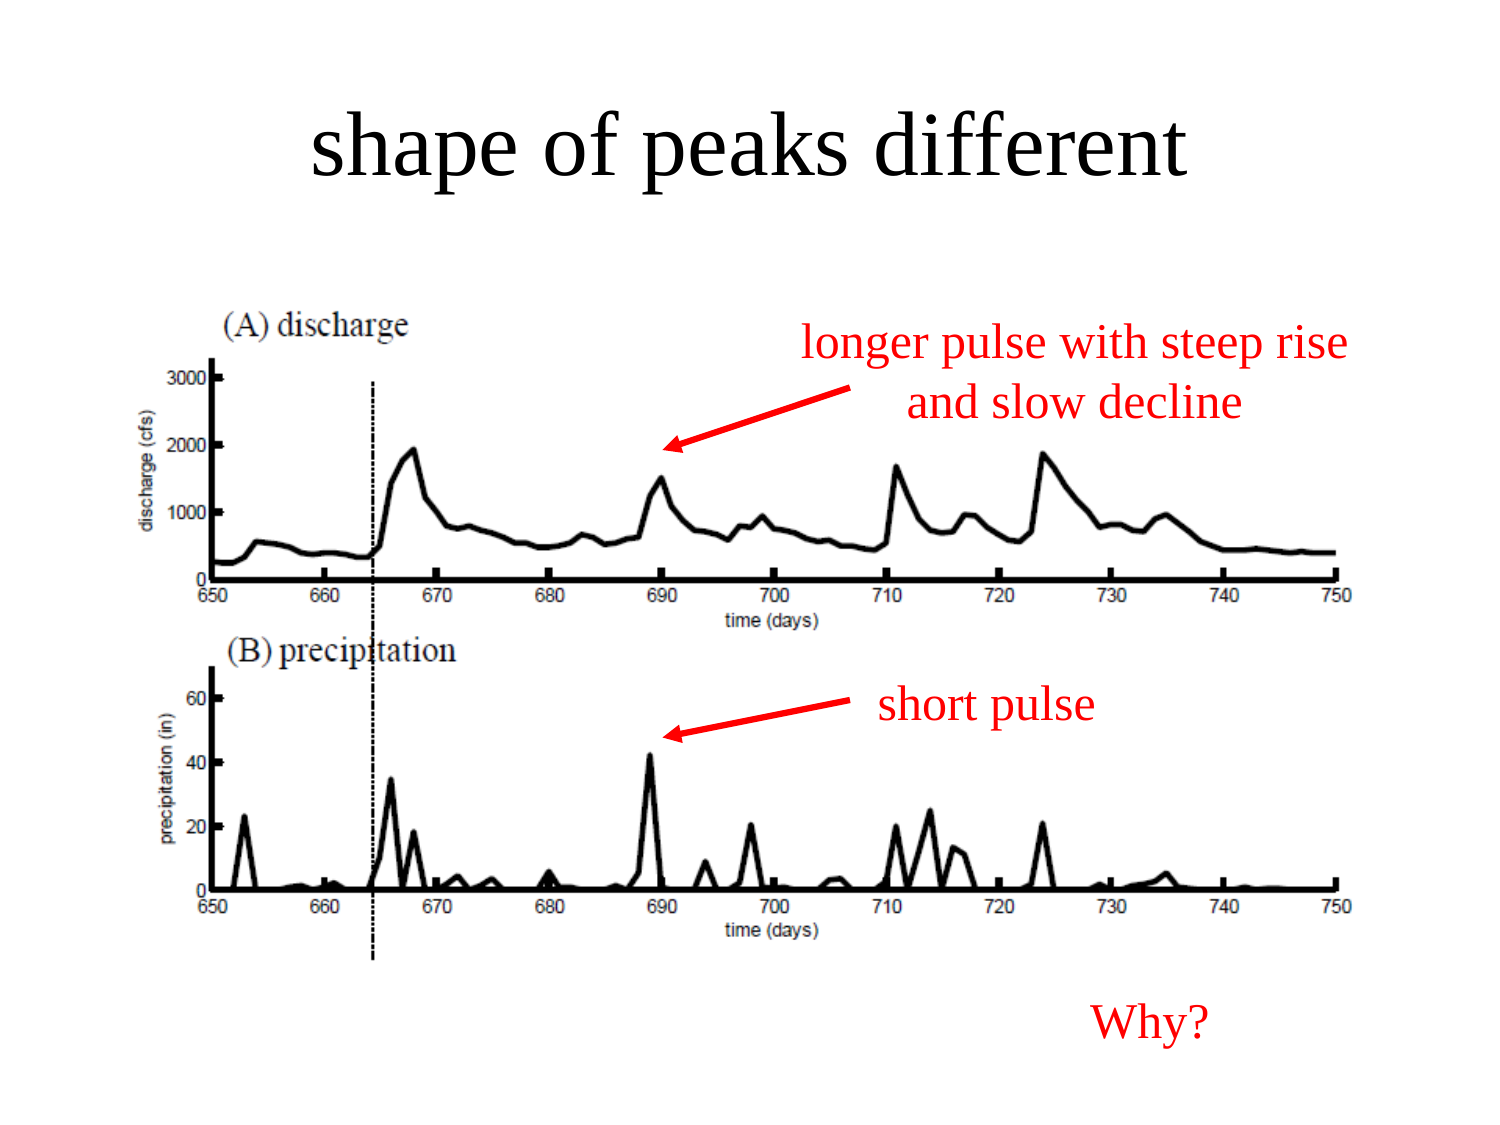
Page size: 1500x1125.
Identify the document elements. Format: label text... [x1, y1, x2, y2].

text_box Why? [849, 949, 1450, 1088]
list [130, 295, 1369, 972]
title shape of peaks different [75, 45, 1425, 233]
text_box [662, 387, 851, 451]
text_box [662, 699, 851, 738]
